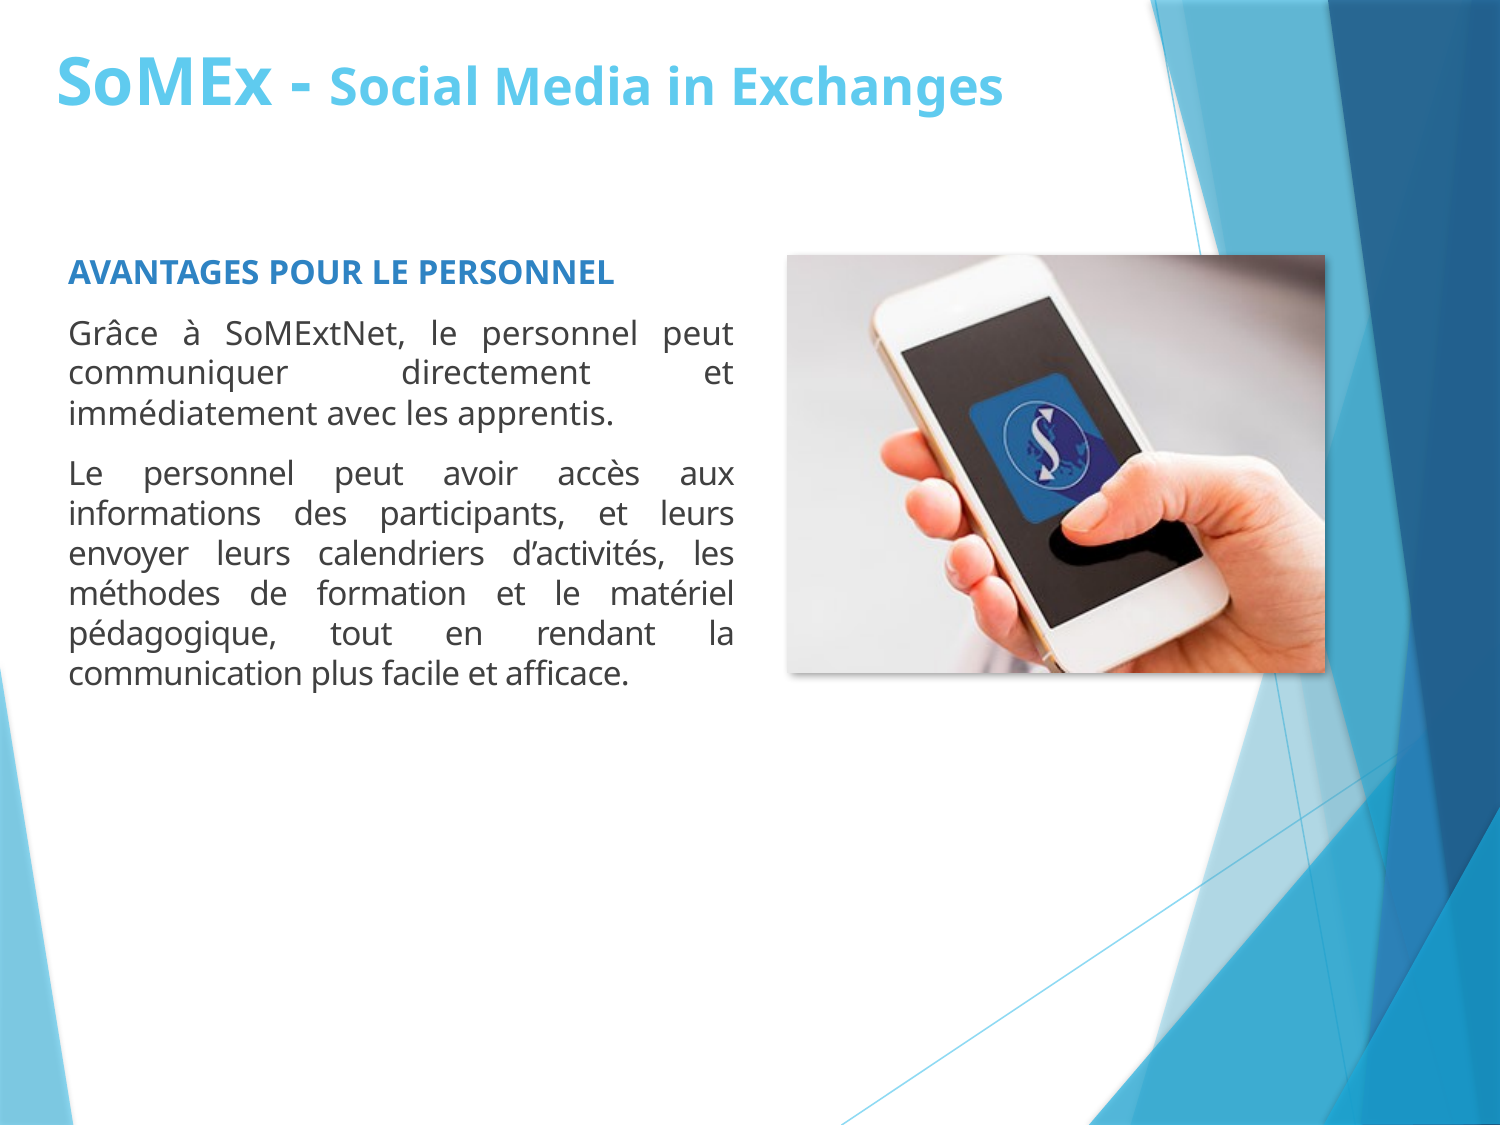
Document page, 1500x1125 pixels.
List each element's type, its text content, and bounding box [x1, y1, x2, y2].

picture [787, 254, 1325, 673]
list AVANTAGES POUR LE PERSONNEL Grâce à SoMExtNet, le personnel peut communiquer directement et immédiatement avec les apprentis. Le personnel peut avoir accès aux informations des participants, et leurs envoyer leurs calendriers d’activités, les méthodes de formation et le matériel pédagogique, tout en rendant la communication plus facile et afficace. [53, 243, 750, 870]
title SoMEx - Social Media in Exchanges [41, 30, 1415, 114]
